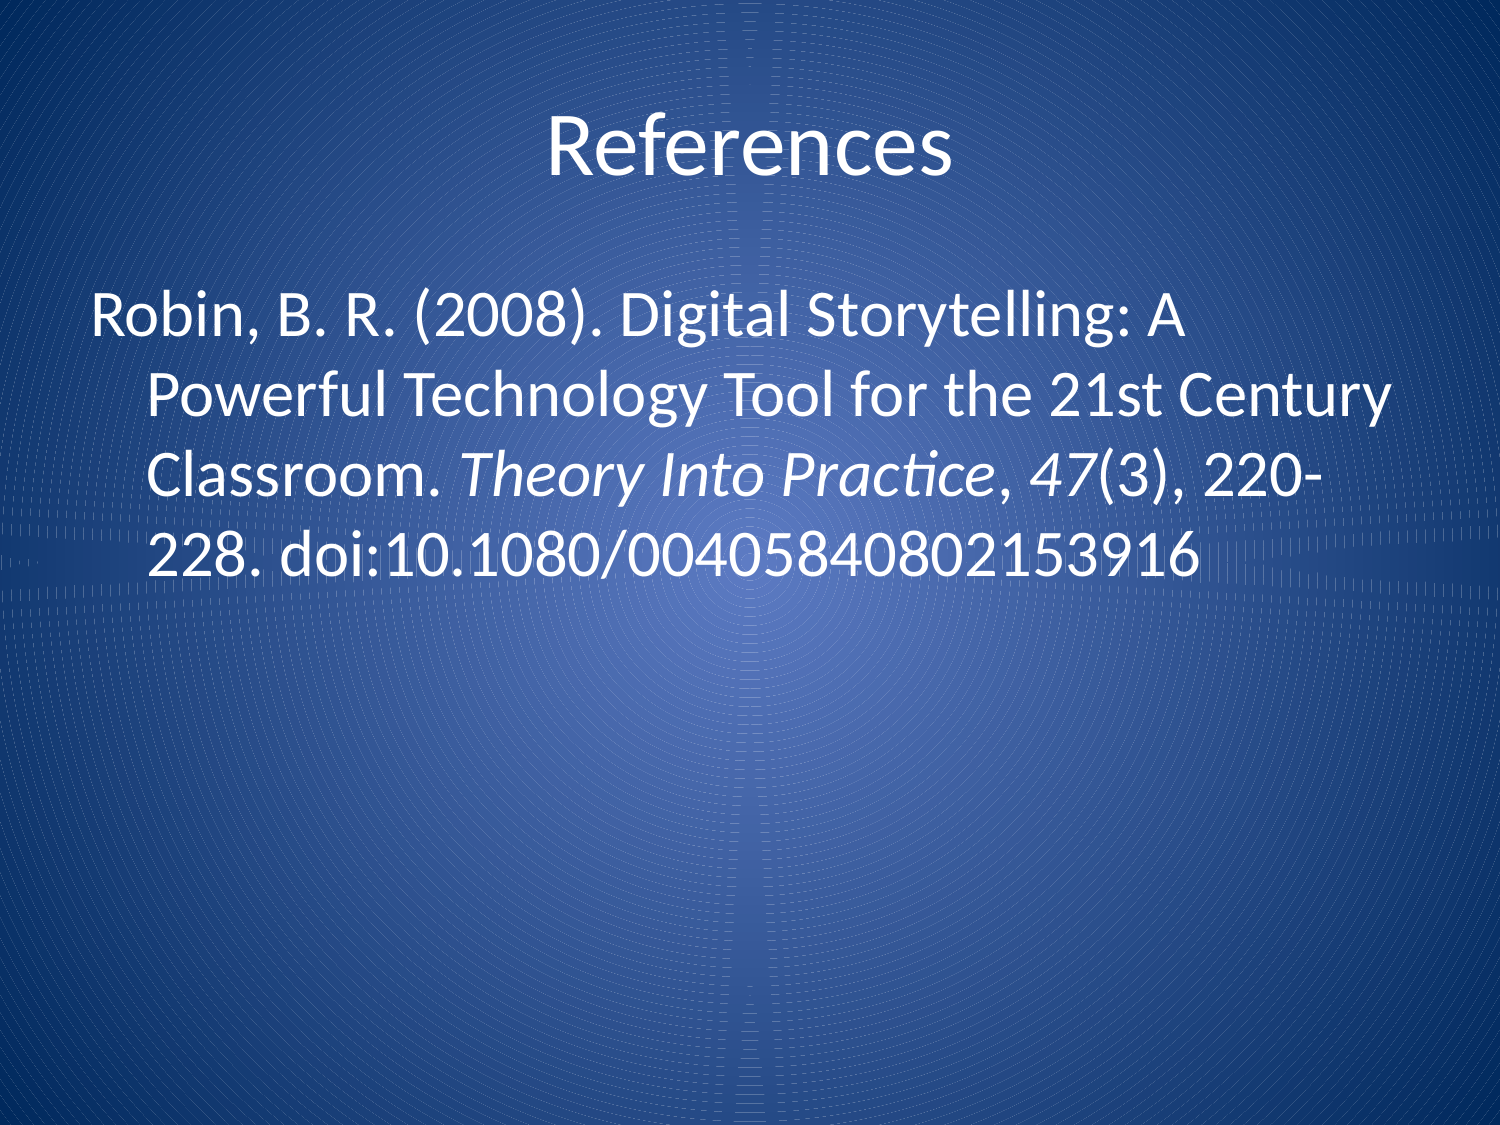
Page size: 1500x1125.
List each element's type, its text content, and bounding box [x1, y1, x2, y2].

list Robin, B. R. (2008). Digital Storytelling: A Powerful Technology Tool for the 21st Century Classroom. Theory Into Practice, 47(3), 220-228. doi:10.1080/00405840802153916 [75, 262, 1425, 1005]
title References [75, 45, 1425, 233]
